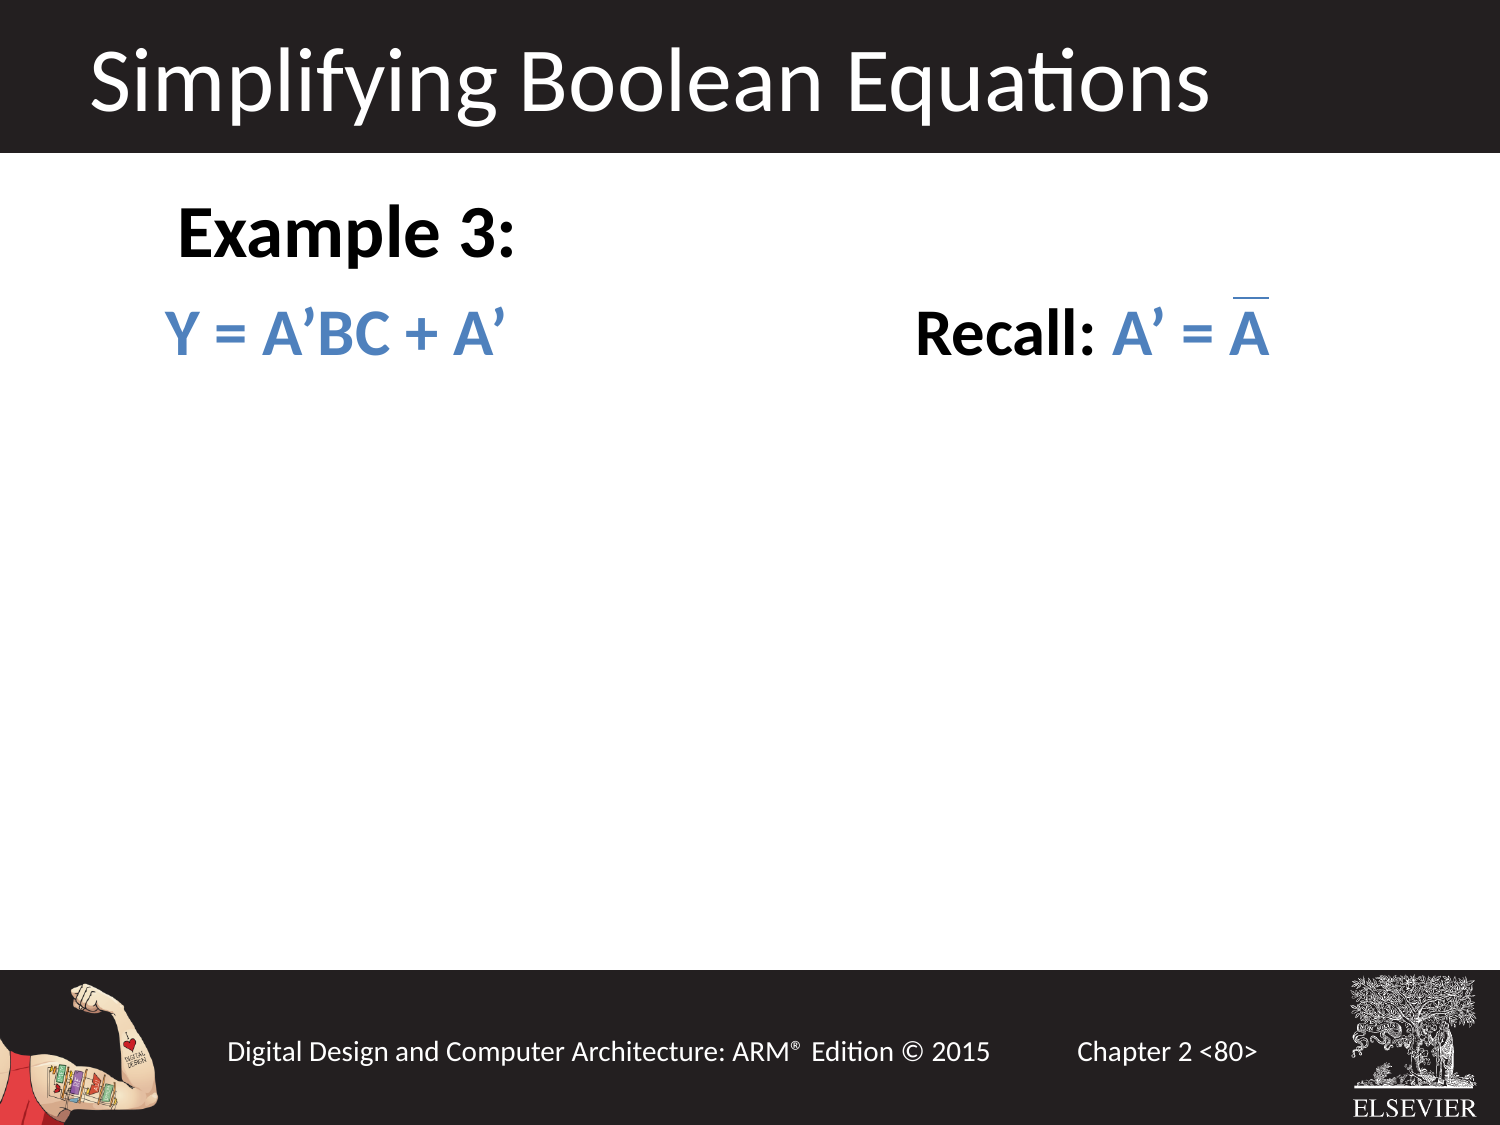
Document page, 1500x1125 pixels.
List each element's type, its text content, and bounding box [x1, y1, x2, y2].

picture [1350, 1024, 1477, 1117]
list Y = A’BC + A’ Recall: A’ = A [150, 281, 1500, 1024]
picture [0, 979, 163, 1125]
text_box Simplifying Boolean Equations [75, 12, 1375, 138]
text_box Example 3: [162, 174, 738, 280]
